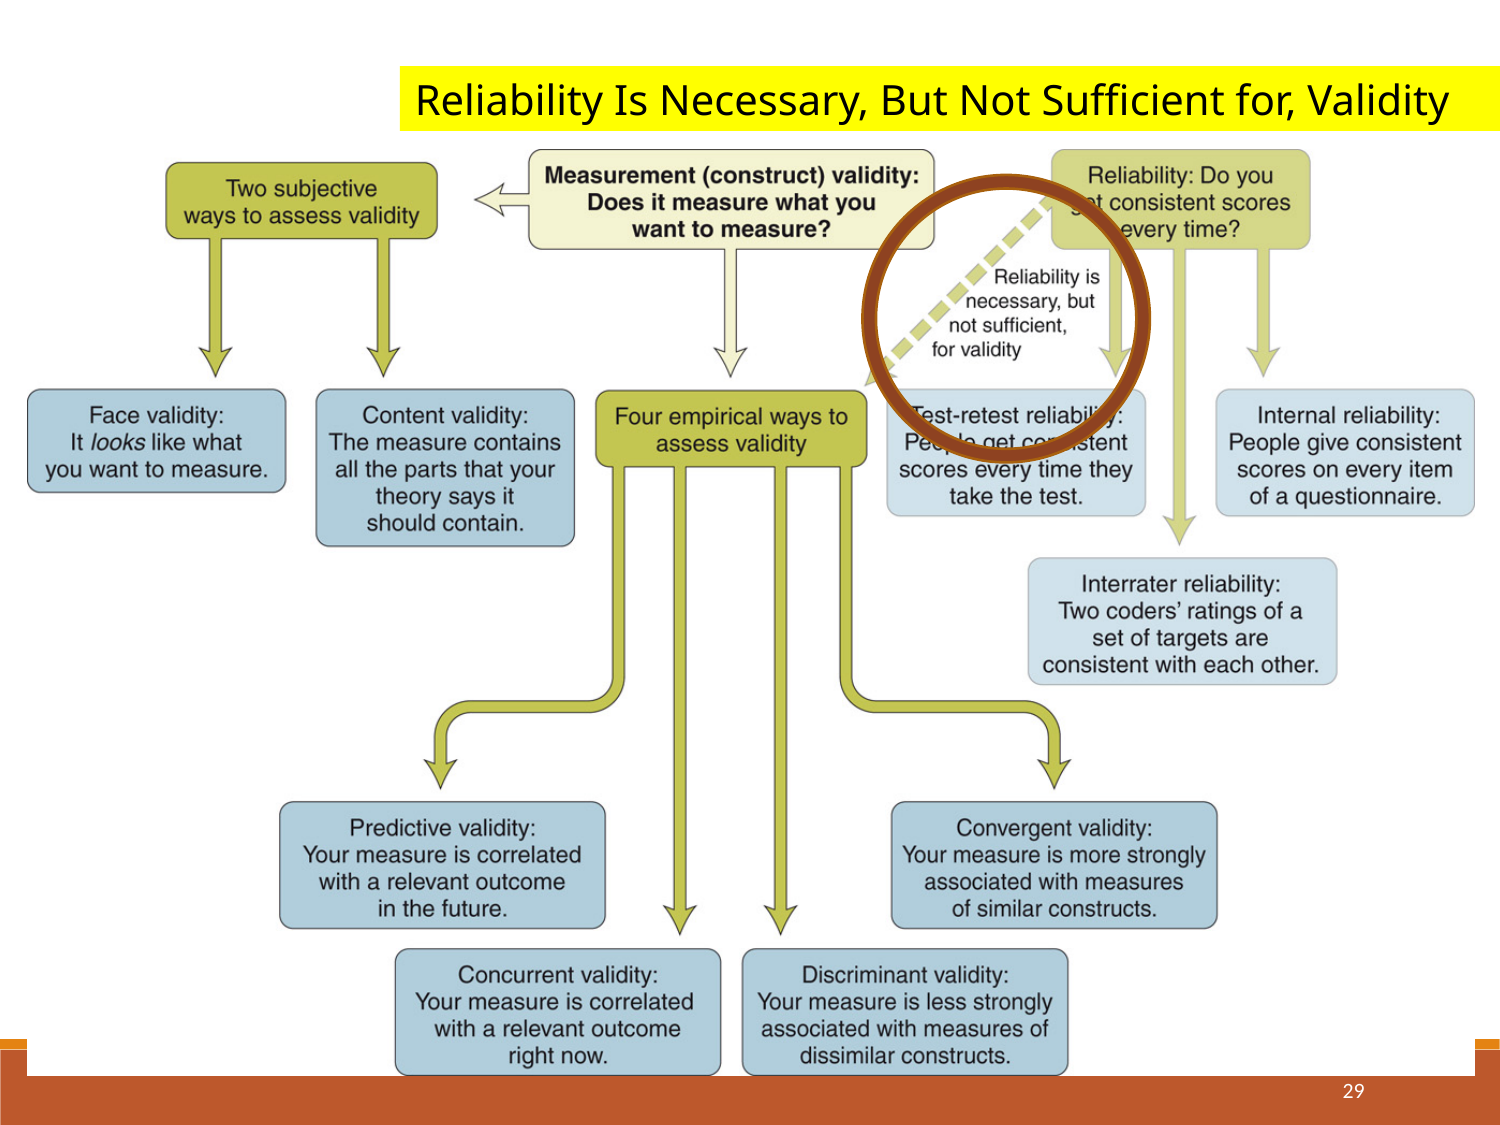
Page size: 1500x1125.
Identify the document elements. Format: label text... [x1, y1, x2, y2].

picture [26, 149, 1476, 1076]
slide_number 29 [1218, 1083, 1380, 1120]
text_box Reliability Is Necessary, But Not Sufficient for, Validity [399, 66, 1500, 131]
